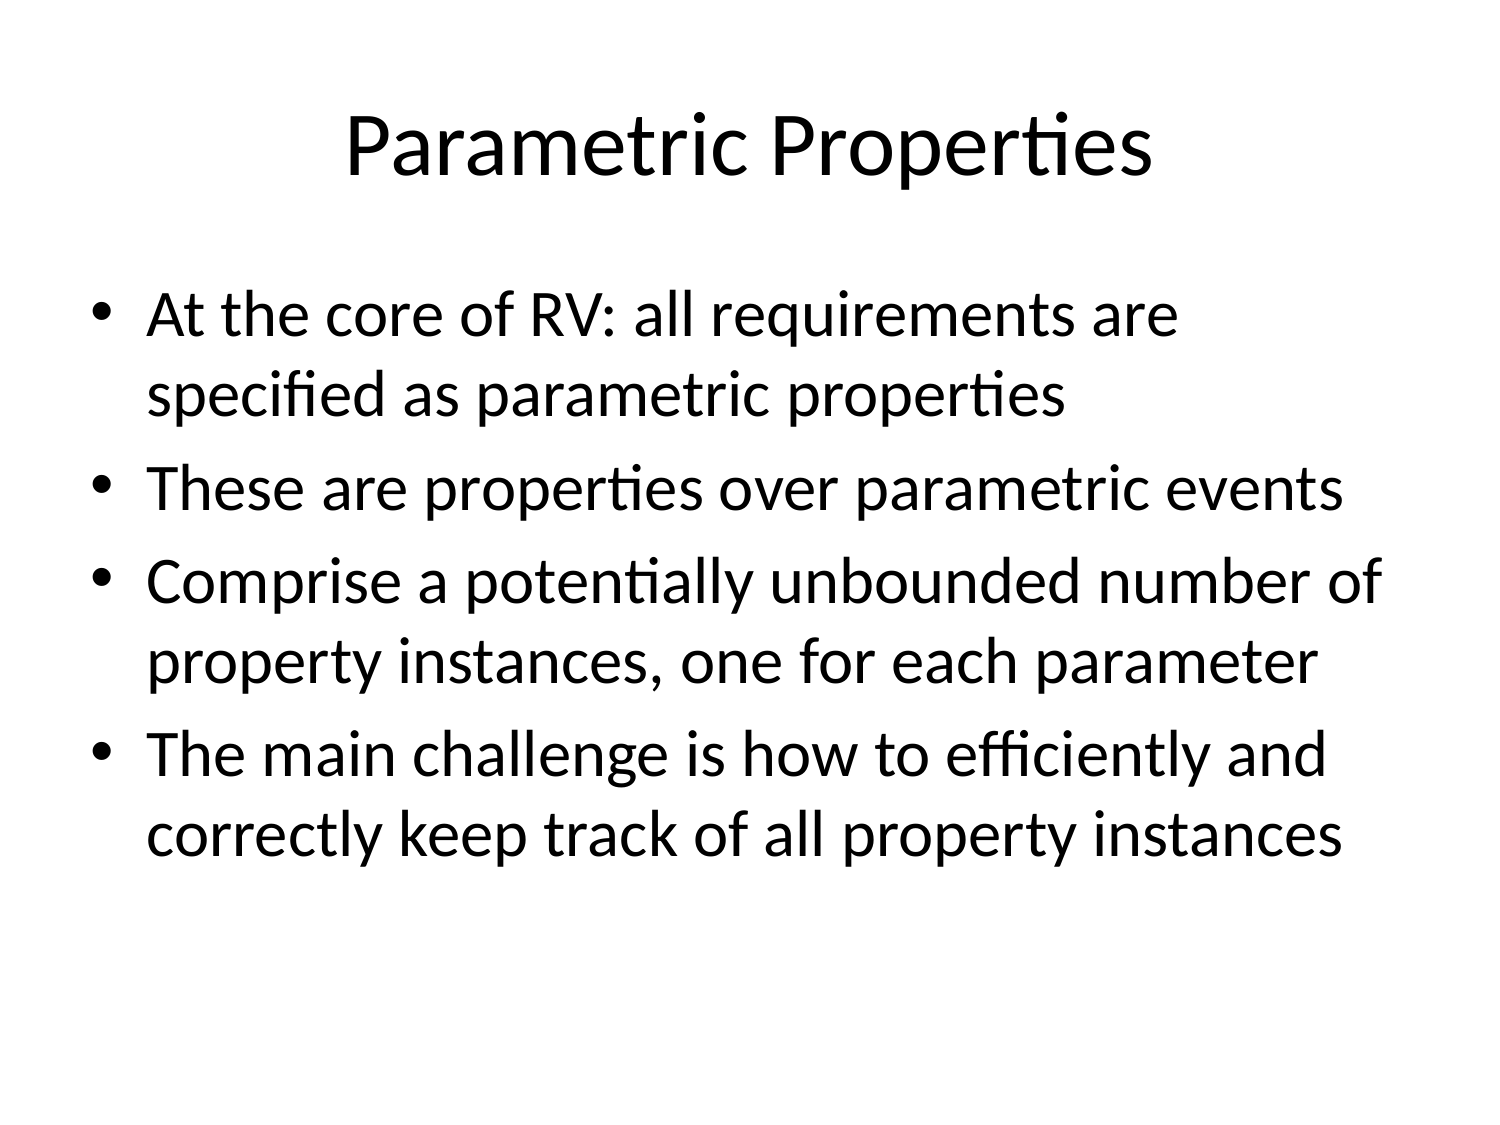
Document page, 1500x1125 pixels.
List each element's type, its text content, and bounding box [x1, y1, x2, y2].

list At the core of RV: all requirements are specified as parametric properties These are properties over parametric events Comprise a potentially unbounded number of property instances, one for each parameter The main challenge is how to efficiently and correctly keep track of all property instances [75, 262, 1425, 1005]
title Parametric Properties [75, 45, 1425, 233]
